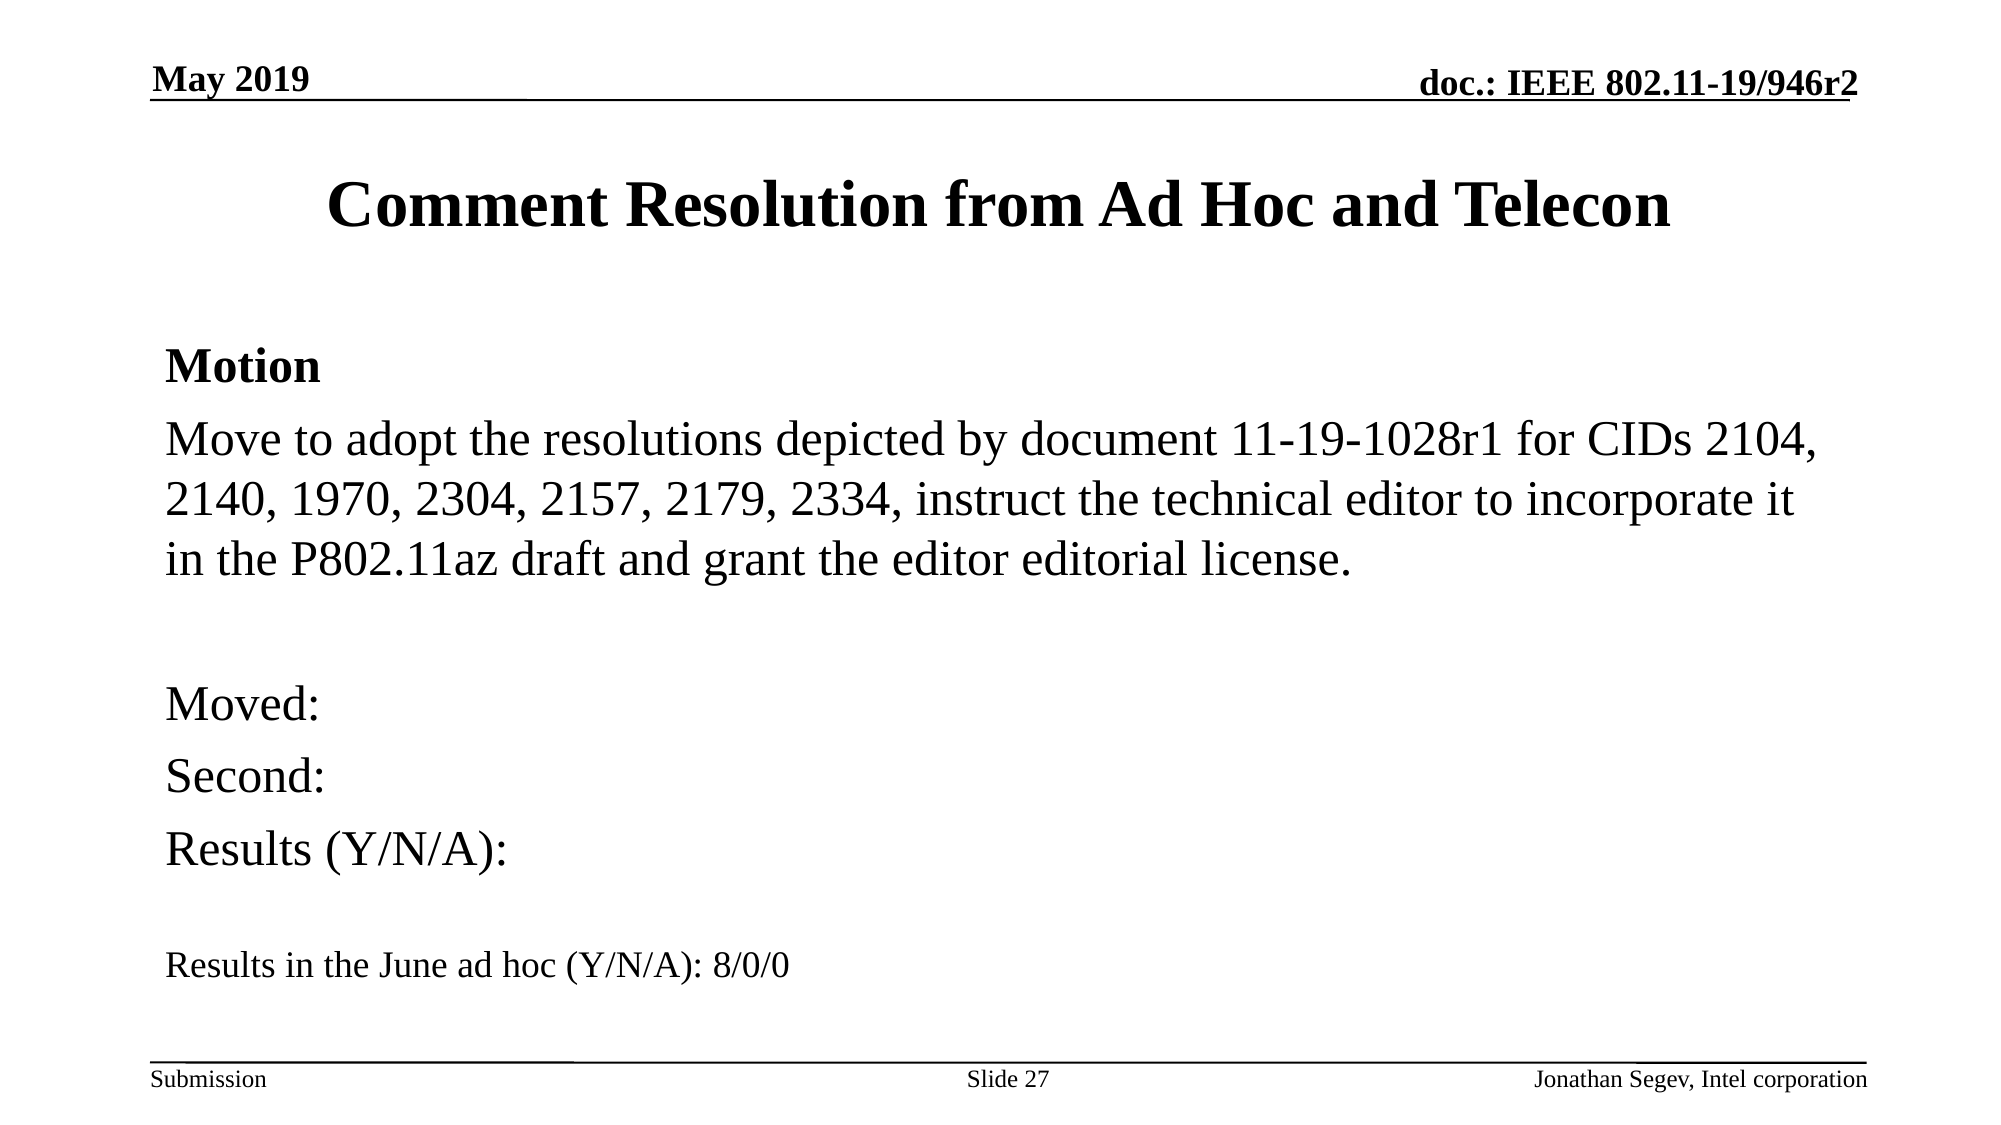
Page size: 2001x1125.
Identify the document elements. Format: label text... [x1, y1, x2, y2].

slide_number Slide 27 [950, 1061, 1067, 1123]
title Comment Resolution from Ad Hoc and Telecon [149, 112, 1850, 288]
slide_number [152, 54, 563, 100]
footer Jonathan Segev, Intel corporation [1171, 1061, 1869, 1093]
list Motion Move to adopt the resolutions depicted by document 11-19-1028r1 for CIDs 2104, 2140, 1970, 2304, 2157, 2179, 2334, instruct the technical editor to incorporate it in the P802.11az draft and grant the editor editorial license. Moved: Second: Results (Y/N/A): Results in the June ad hoc (Y/N/A): 8/0/0 [149, 324, 1850, 1000]
